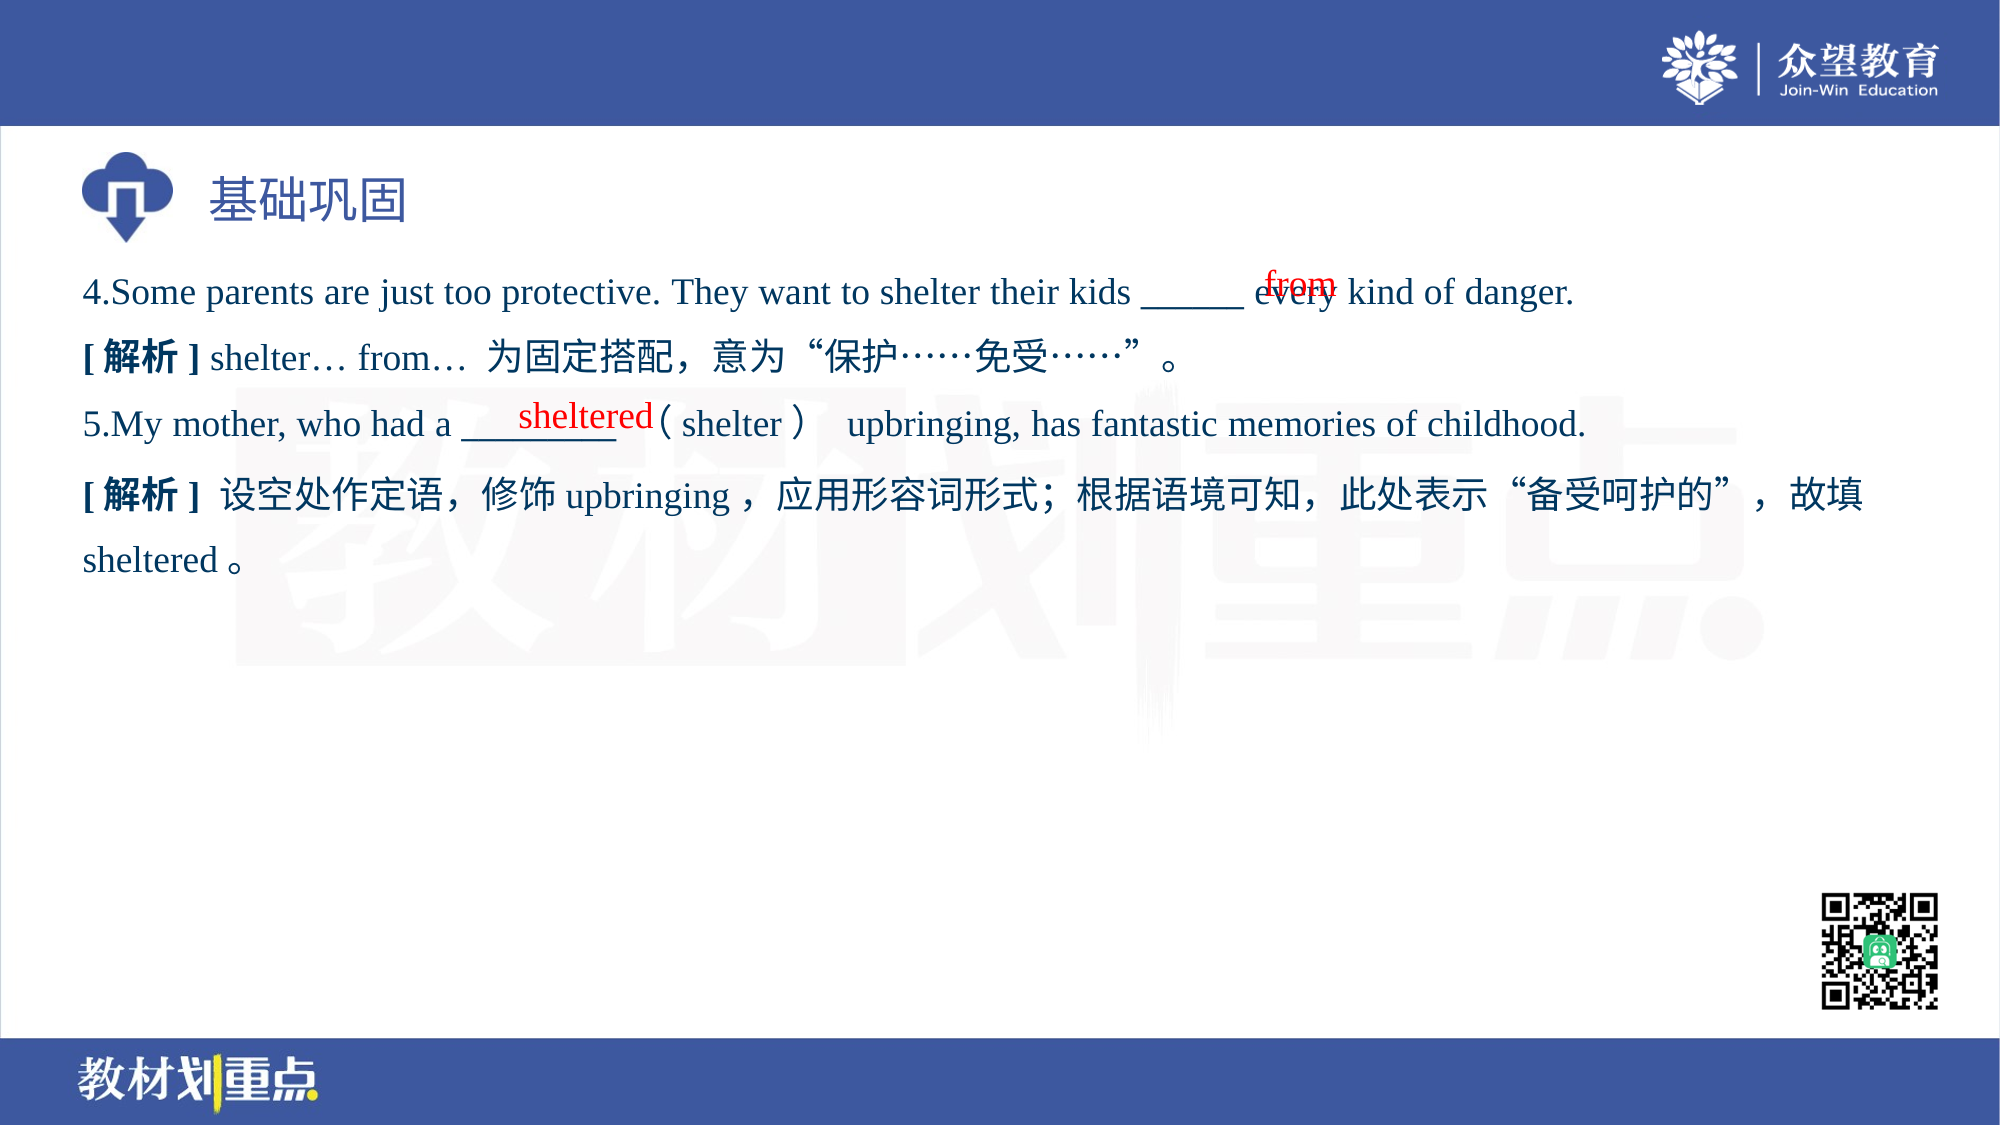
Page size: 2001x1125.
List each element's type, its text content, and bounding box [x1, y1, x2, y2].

text_box from [1250, 238, 1351, 298]
text_box 4.Some parents are just too protective. They want to shelter their kids ______ every kind of danger. [82, 247, 1817, 306]
picture [0, 0, 2000, 1125]
text_box sheltered [504, 371, 668, 430]
text_box [解析] 设空处作定语，修饰upbringing，应用形容词形式；根据语境可知，此处表示“备受呵护的”，故填 sheltered。 [82, 446, 1817, 574]
text_box [解析] shelter… from… 为固定搭配，意为“保护……免受……”。 [82, 313, 1817, 371]
text_box 5.My mother, who had a _________ （shelter） upbringing, has fantastic memories of childhood. [82, 379, 1817, 438]
